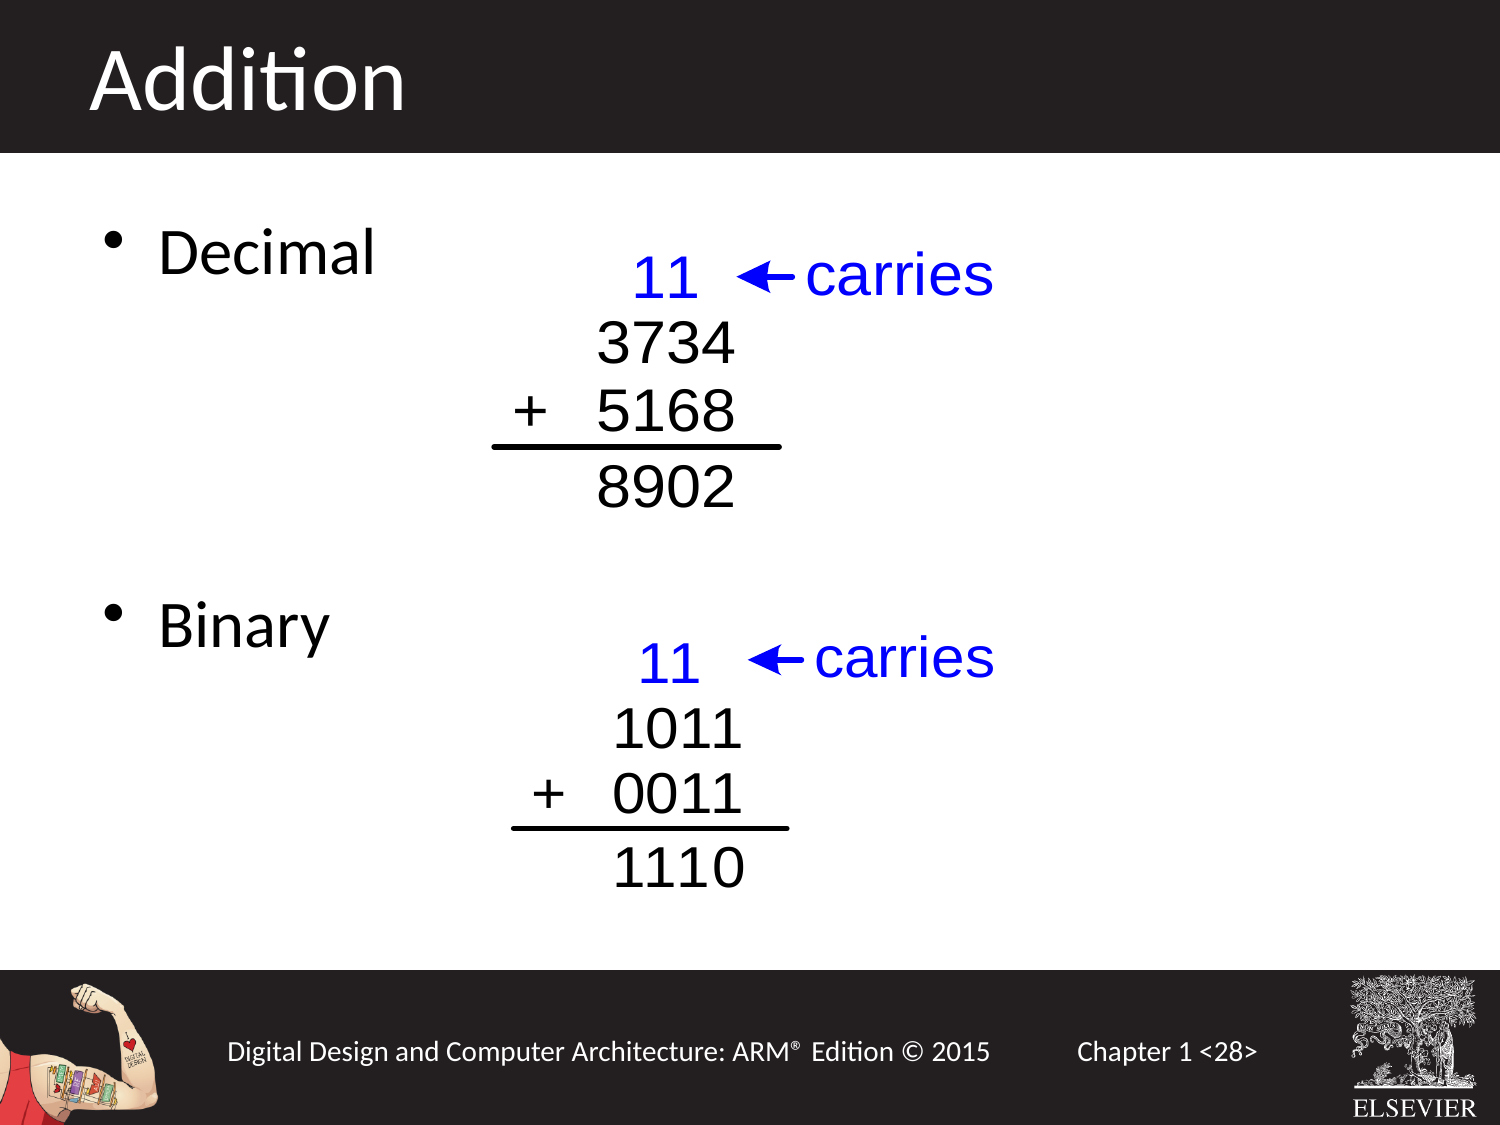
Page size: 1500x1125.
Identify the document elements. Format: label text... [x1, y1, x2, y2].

text_box [87, 174, 1413, 1025]
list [479, 223, 1013, 540]
picture [1350, 974, 1477, 1117]
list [499, 608, 1013, 918]
text_box Decimal Binary [87, 1025, 1413, 1050]
text_box Addition [75, 11, 1375, 136]
picture [0, 979, 163, 1125]
